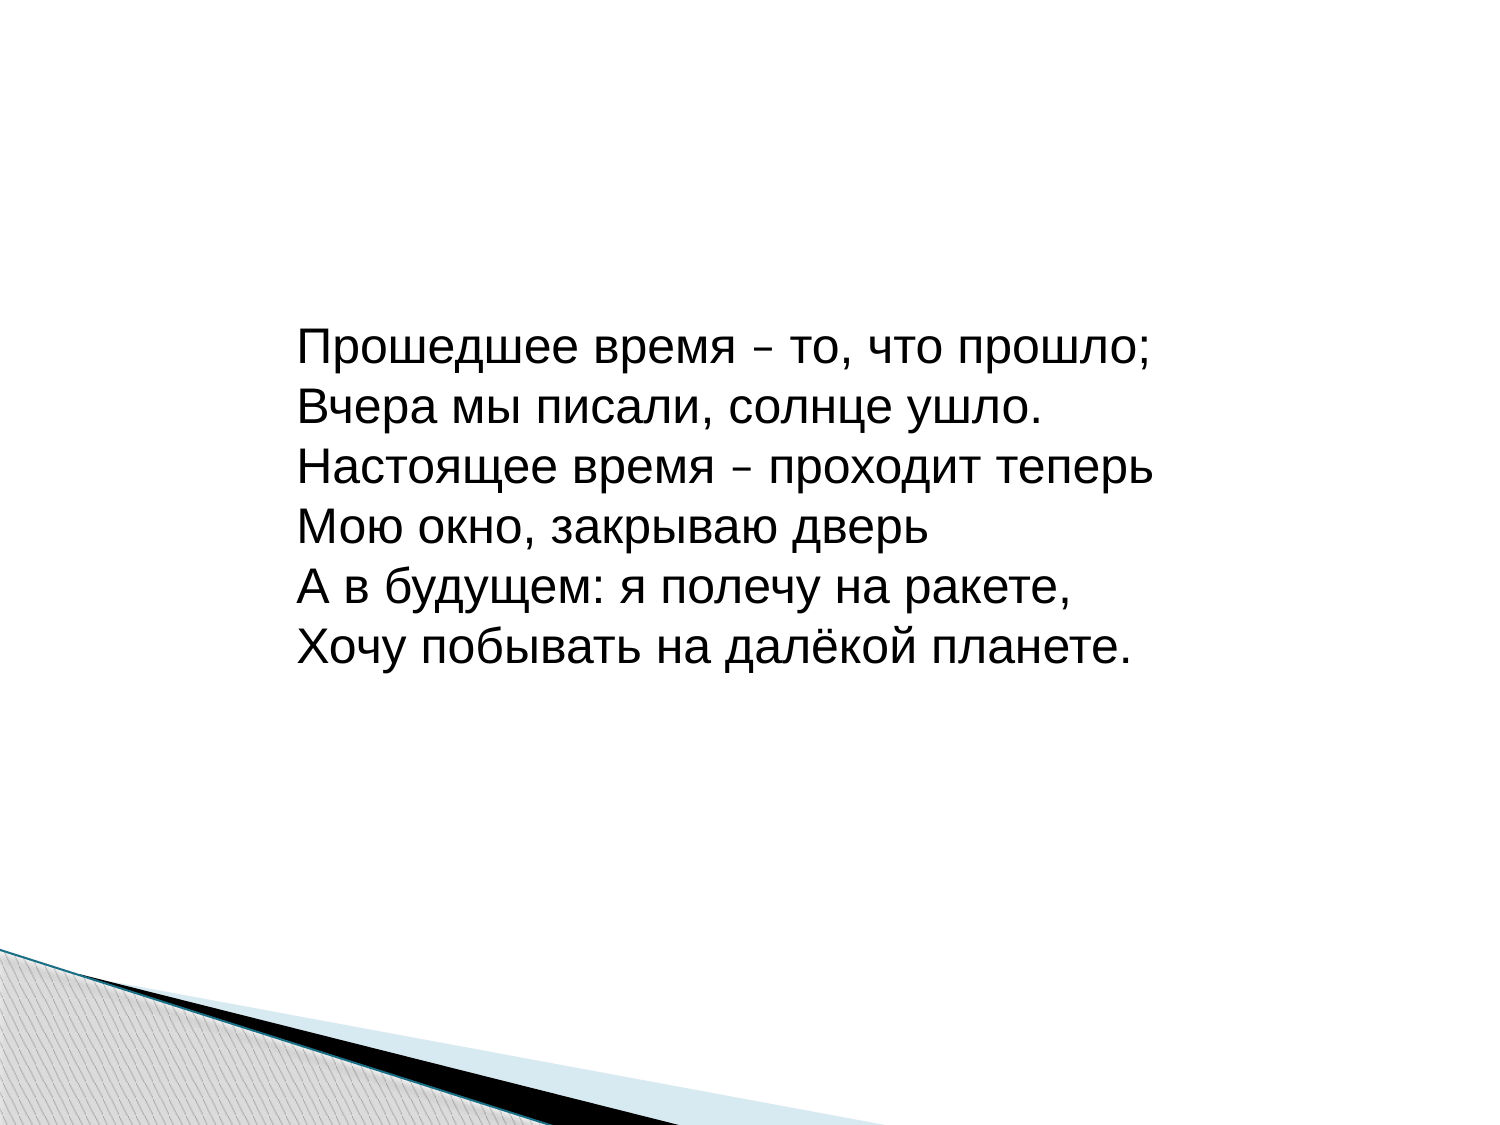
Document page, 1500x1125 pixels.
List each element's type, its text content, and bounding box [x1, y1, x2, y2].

text_box Прошедшее время – то, что прошло; Вчера мы писали, солнце ушло. Настоящее время – проходит теперь Мою окно, закрываю дверь А в будущем: я полечу на ракете, Хочу побывать на далёкой планете. [281, 306, 1254, 682]
